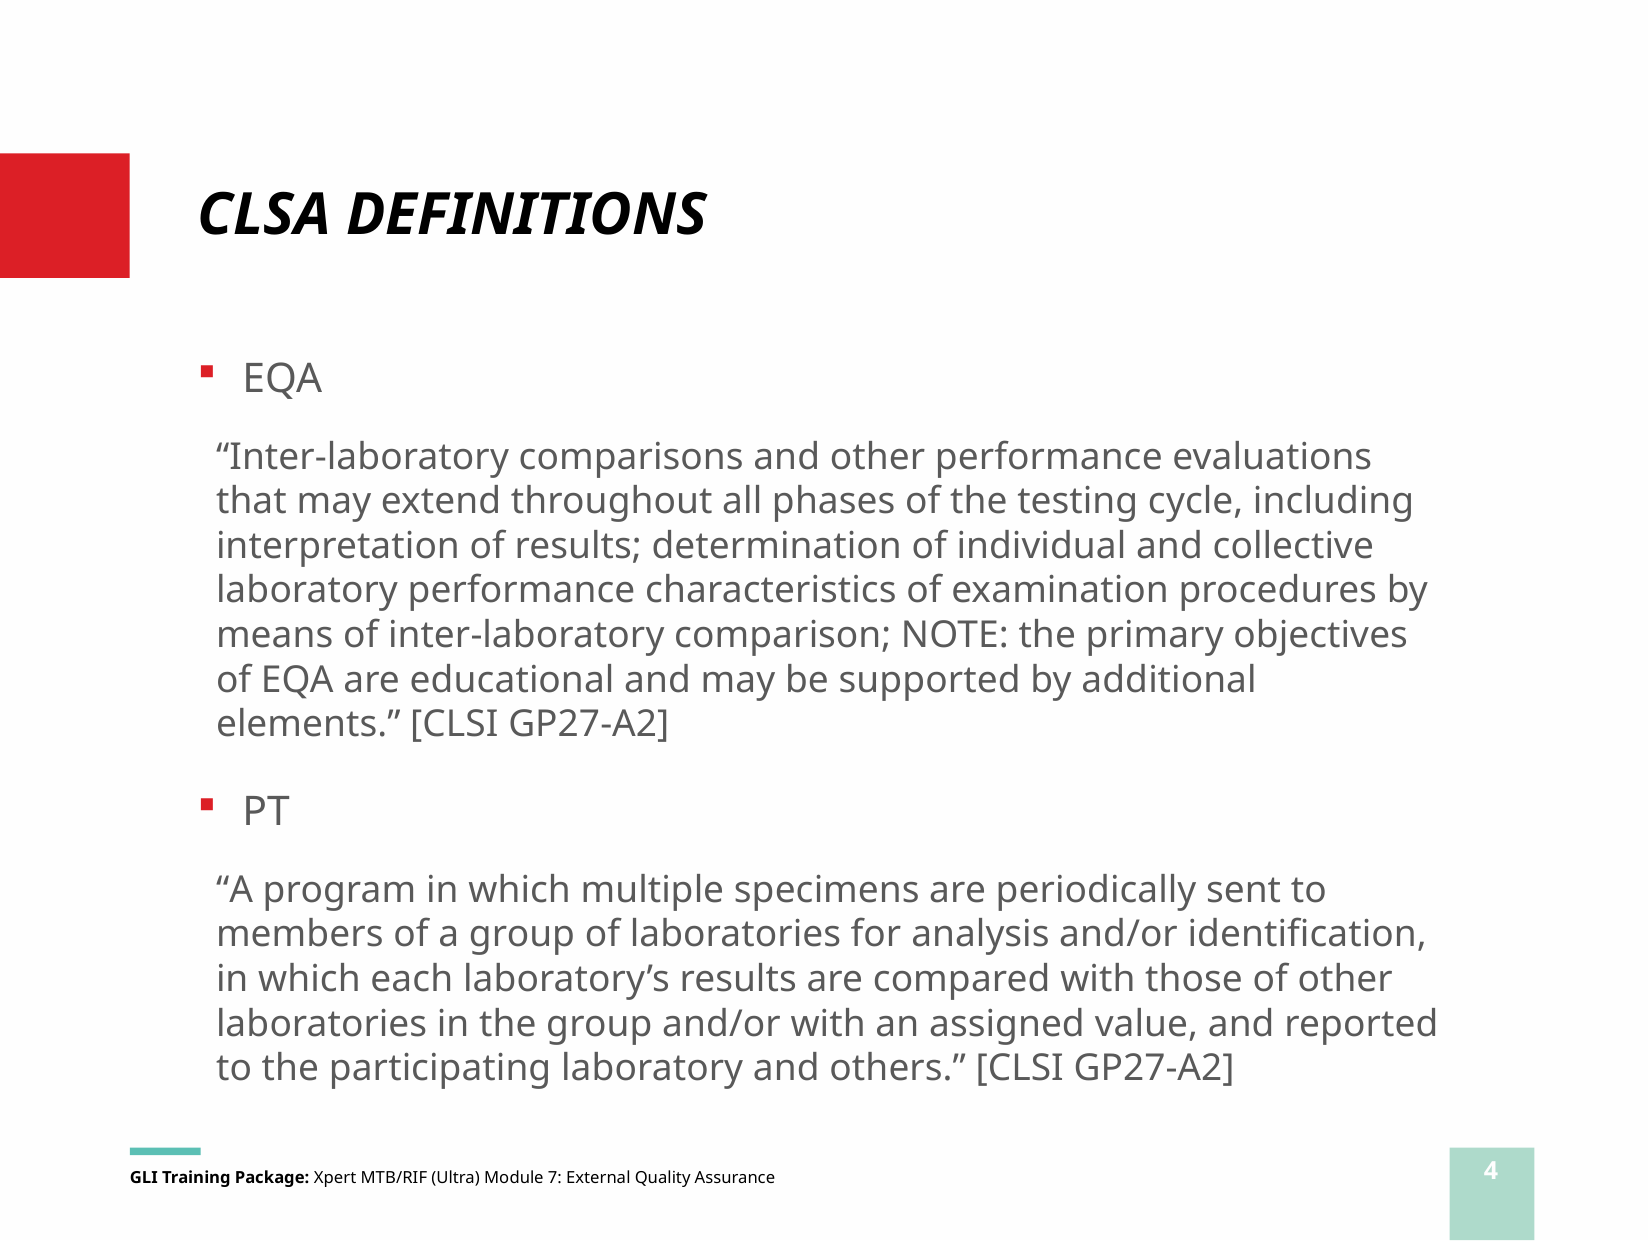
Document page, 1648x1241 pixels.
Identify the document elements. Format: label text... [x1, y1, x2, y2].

title CLSA DEFINITIONS [197, 153, 1450, 278]
list EQA “Inter-laboratory comparisons and other performance evaluations that may extend throughout all phases of the testing cycle, including interpretation of results; determination of individual and collective laboratory performance characteristics of examination procedures by means of inter-laboratory comparison; NOTE: the primary objectives of EQA are educational and may be supported by additional elements.” [CLSI GP27-A2] PT “A program in which multiple specimens are periodically sent to members of a group of laboratories for analysis and/or identification, in which each laboratory’s results are compared with those of other laboratories in the group and/or with an assigned value, and reported to the participating laboratory and others.” [CLSI GP27-A2] [197, 342, 1450, 1099]
